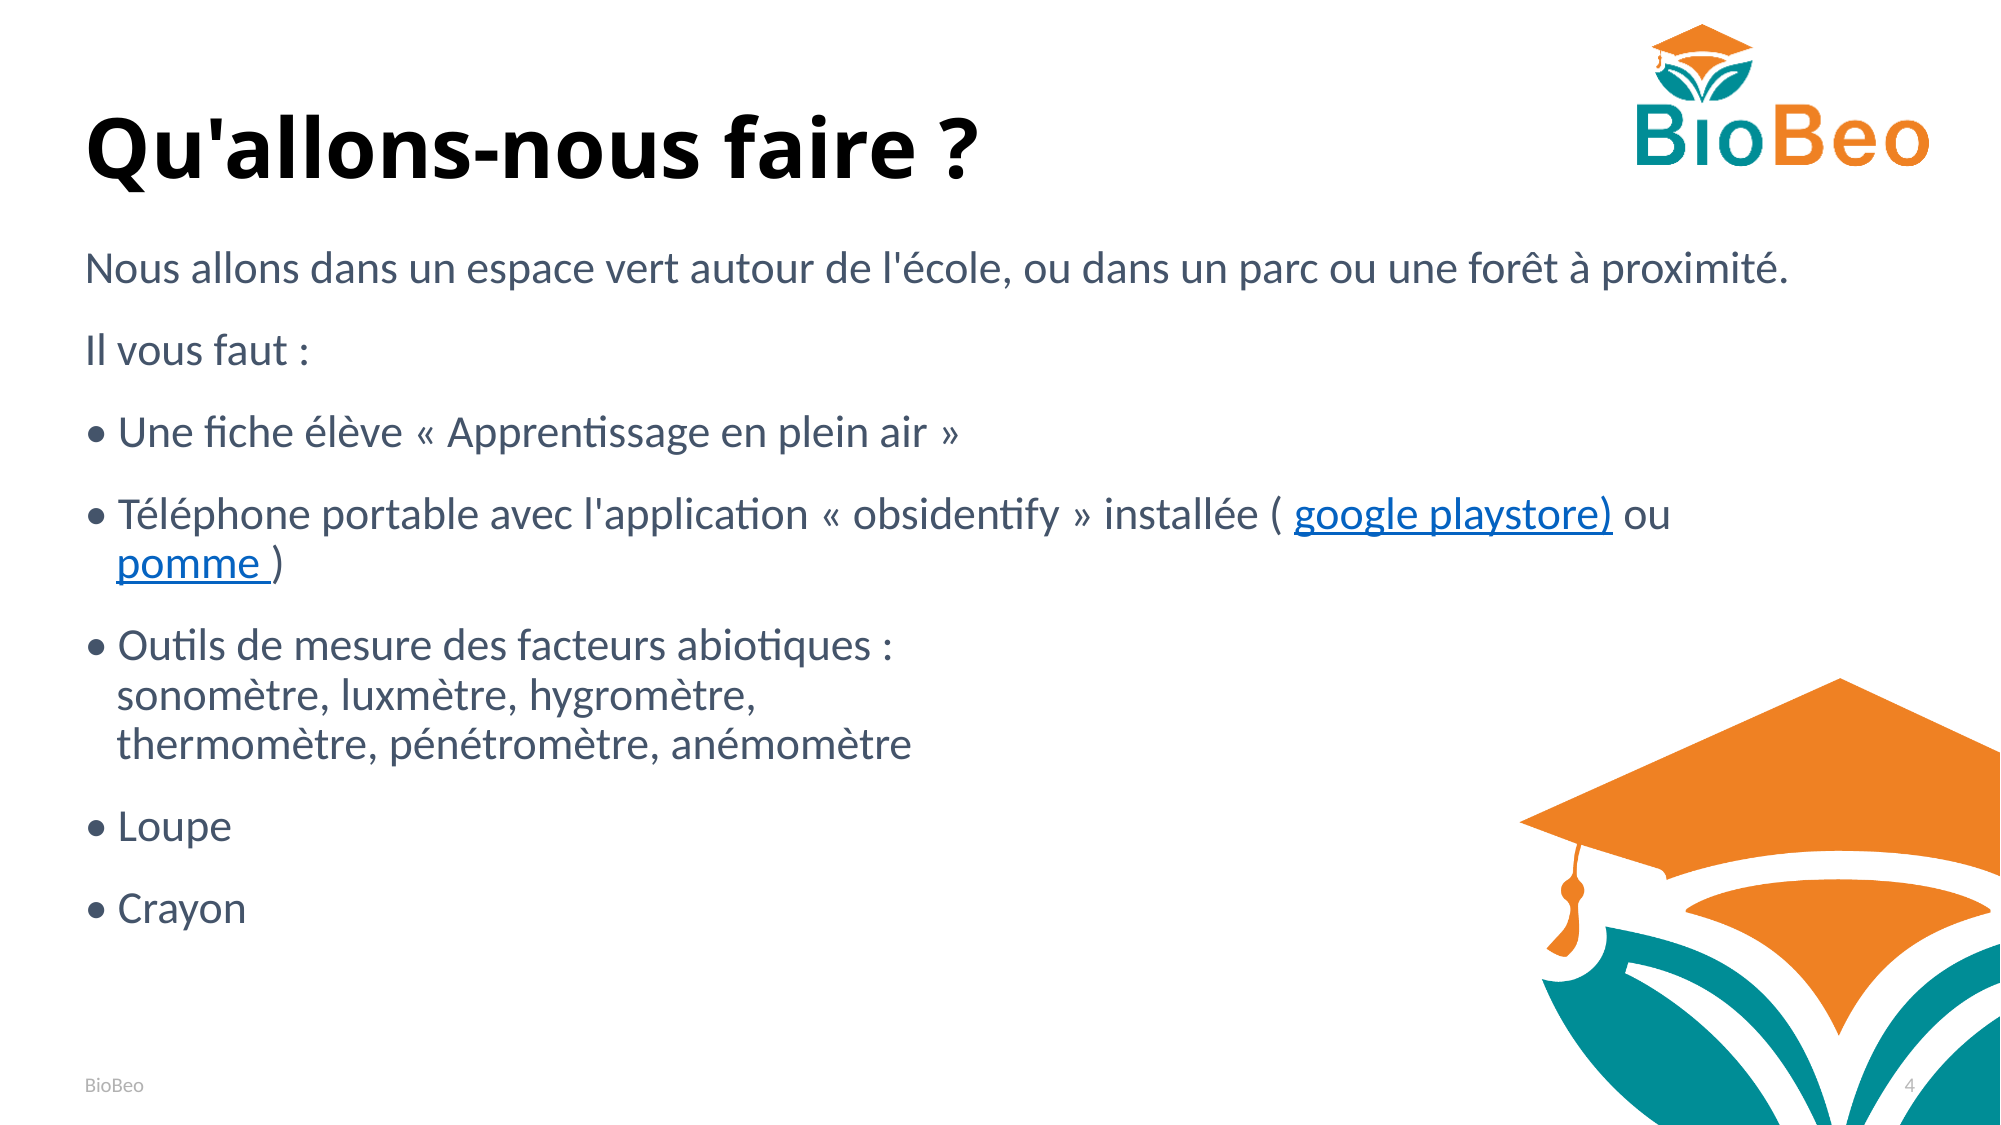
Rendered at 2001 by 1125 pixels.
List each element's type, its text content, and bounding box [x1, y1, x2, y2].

title Qu'allons-nous faire ? [69, 78, 1931, 226]
picture [1635, 22, 1931, 78]
slide_number 4 [1818, 1065, 1931, 1103]
text_box Nous allons dans un espace vert autour de l'école, ou dans un parc ou une forêt à proximité. Il vous faut : • Une fiche élève « Apprentissage en plein air » • Téléphone portable avec l'application « obsidentify » installée ( google playstore) ou pomme ) • Outils de mesure des facteurs abiotiques : sonomètre, luxmètre, hygromètre, thermomètre, pénétromètre, anémomètre • Loupe • Crayon [69, 236, 1846, 961]
picture [1478, 618, 2000, 1125]
footer BioBeo [69, 1065, 1805, 1103]
